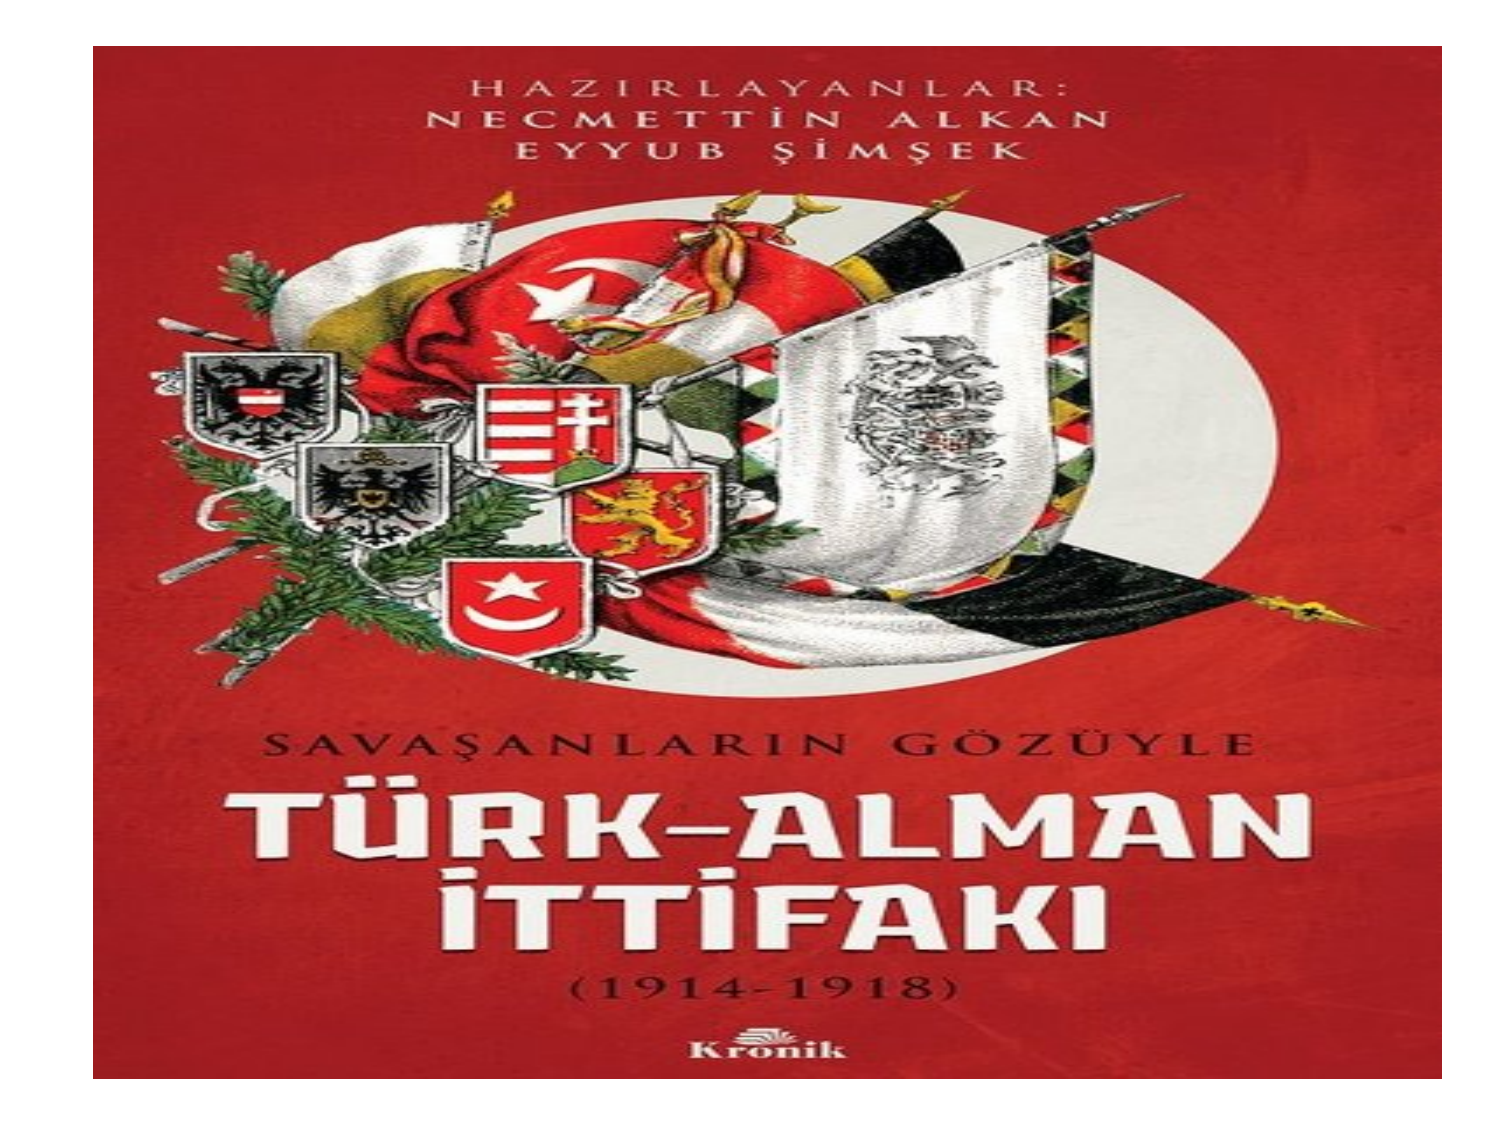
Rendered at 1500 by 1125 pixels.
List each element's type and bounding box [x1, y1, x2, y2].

picture [93, 46, 1442, 1079]
